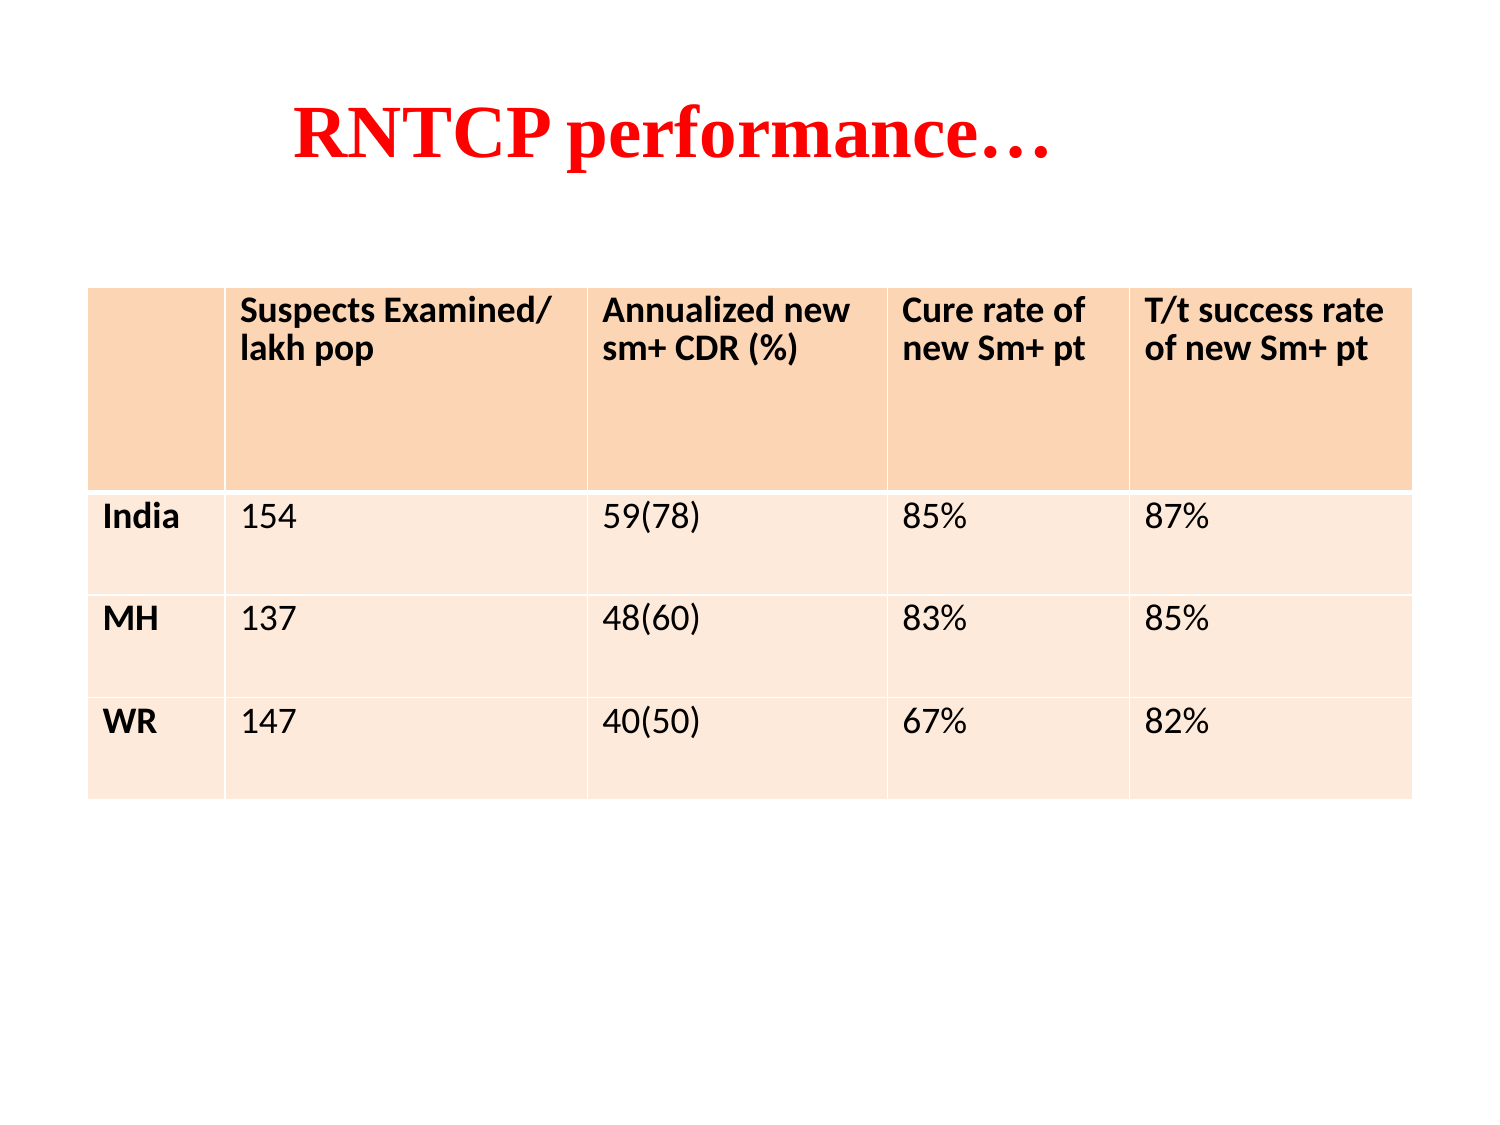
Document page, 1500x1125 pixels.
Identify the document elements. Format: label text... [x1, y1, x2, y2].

table_cell 154 [226, 495, 587, 594]
table_header Annualized new sm+ CDR (%) [588, 288, 887, 490]
table_header T/t success rate of new Sm+ pt [1130, 288, 1412, 490]
table_cell 67% [888, 698, 1129, 799]
table_cell 85% [1130, 596, 1412, 697]
table_cell 137 [226, 596, 587, 697]
table_cell 82% [1130, 698, 1412, 799]
table_cell MH [88, 596, 224, 697]
table_header Cure rate of new Sm+ pt [888, 288, 1129, 490]
table_cell 87% [1130, 495, 1412, 594]
table_cell 85% [888, 495, 1129, 594]
table_cell 40(50) [588, 698, 887, 799]
table_header Suspects Examined/ lakh pop [226, 288, 587, 490]
text_box RNTCP performance… [278, 74, 1070, 180]
table_header [88, 288, 224, 490]
table_cell 48(60) [588, 596, 887, 697]
table_cell 59(78) [588, 495, 887, 594]
table_cell WR [88, 698, 224, 799]
table_cell 147 [226, 698, 587, 799]
table_cell 83% [888, 596, 1129, 697]
table_cell India [88, 495, 224, 594]
